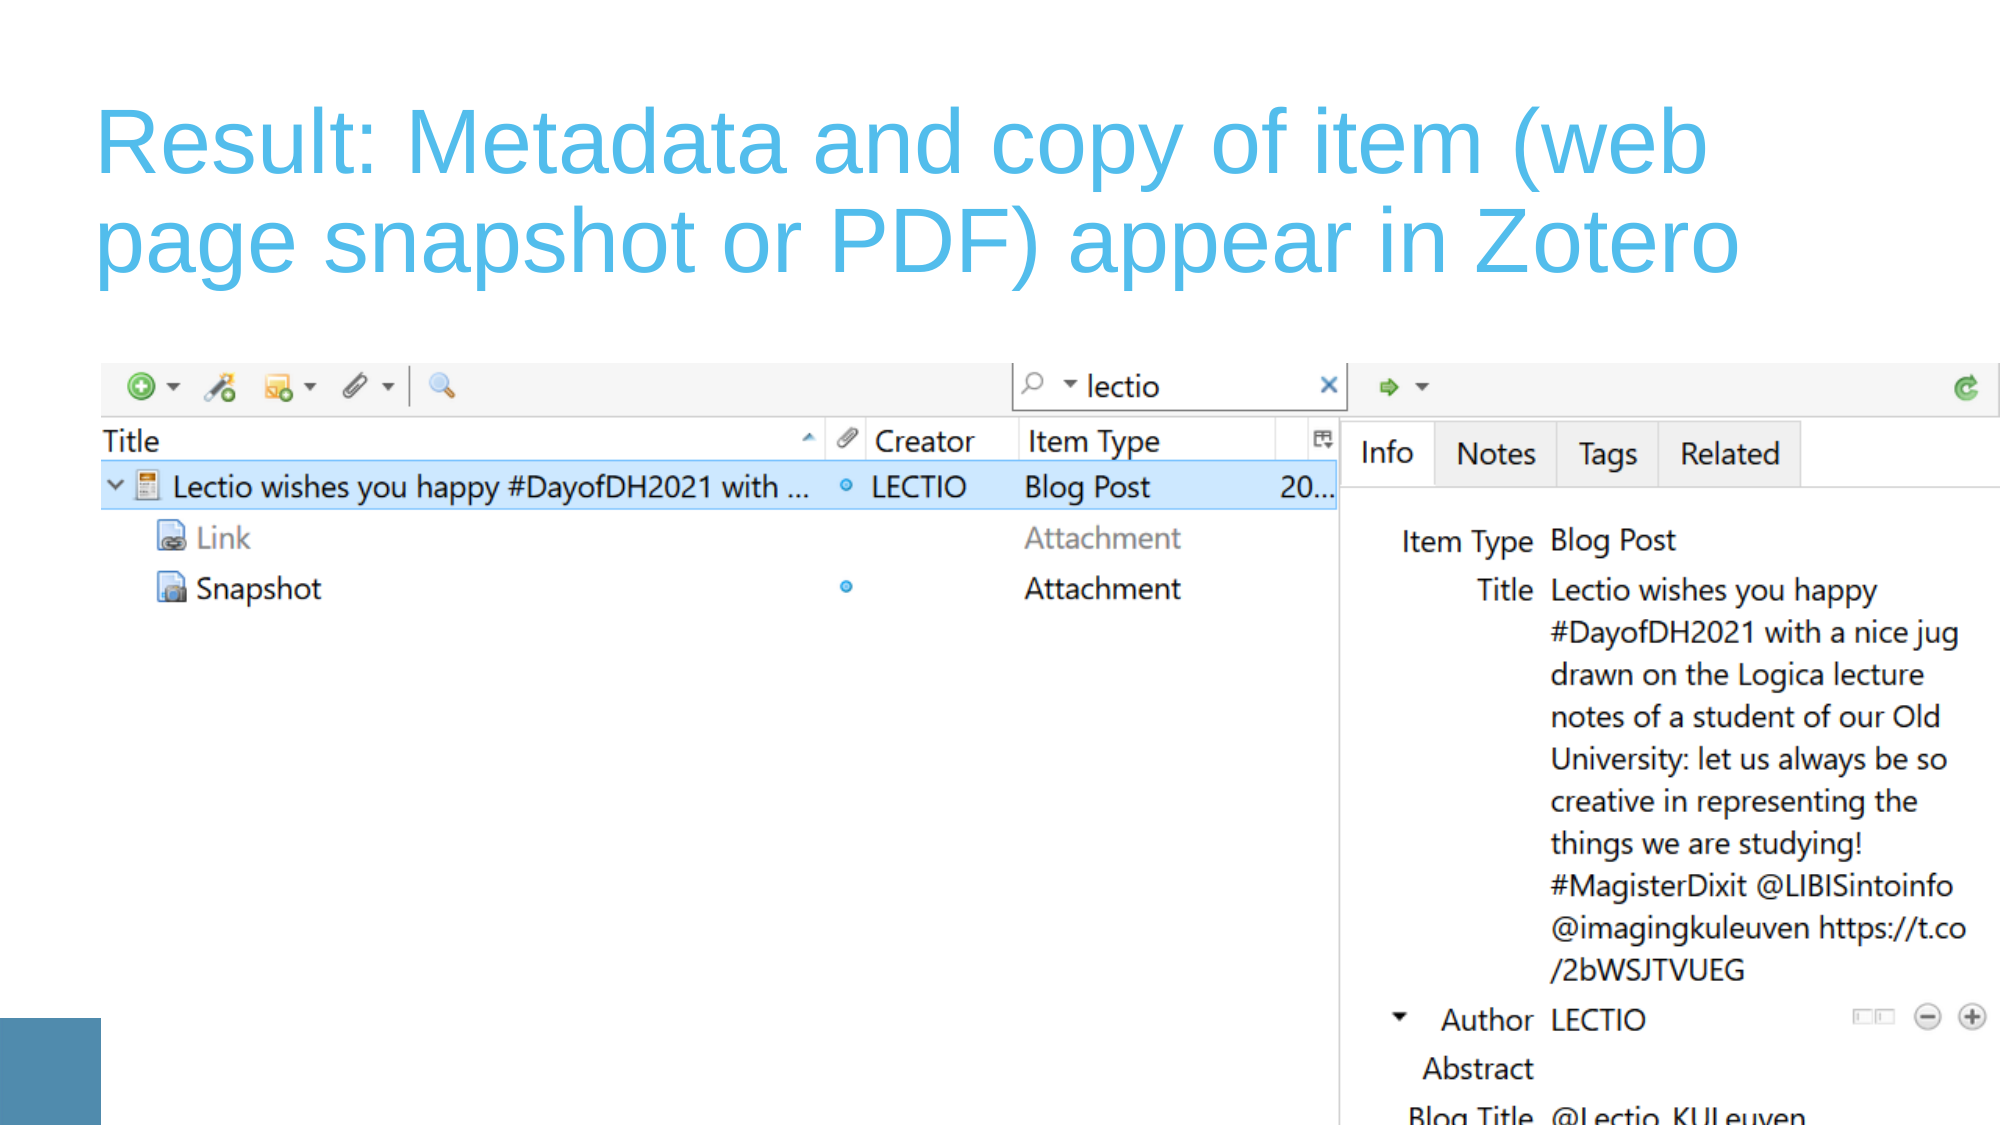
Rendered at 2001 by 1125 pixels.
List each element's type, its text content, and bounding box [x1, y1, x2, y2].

title Result: Metadata and copy of item (web page snapshot or PDF) appear in Zotero [94, 94, 1906, 312]
picture [0, 363, 2000, 1125]
